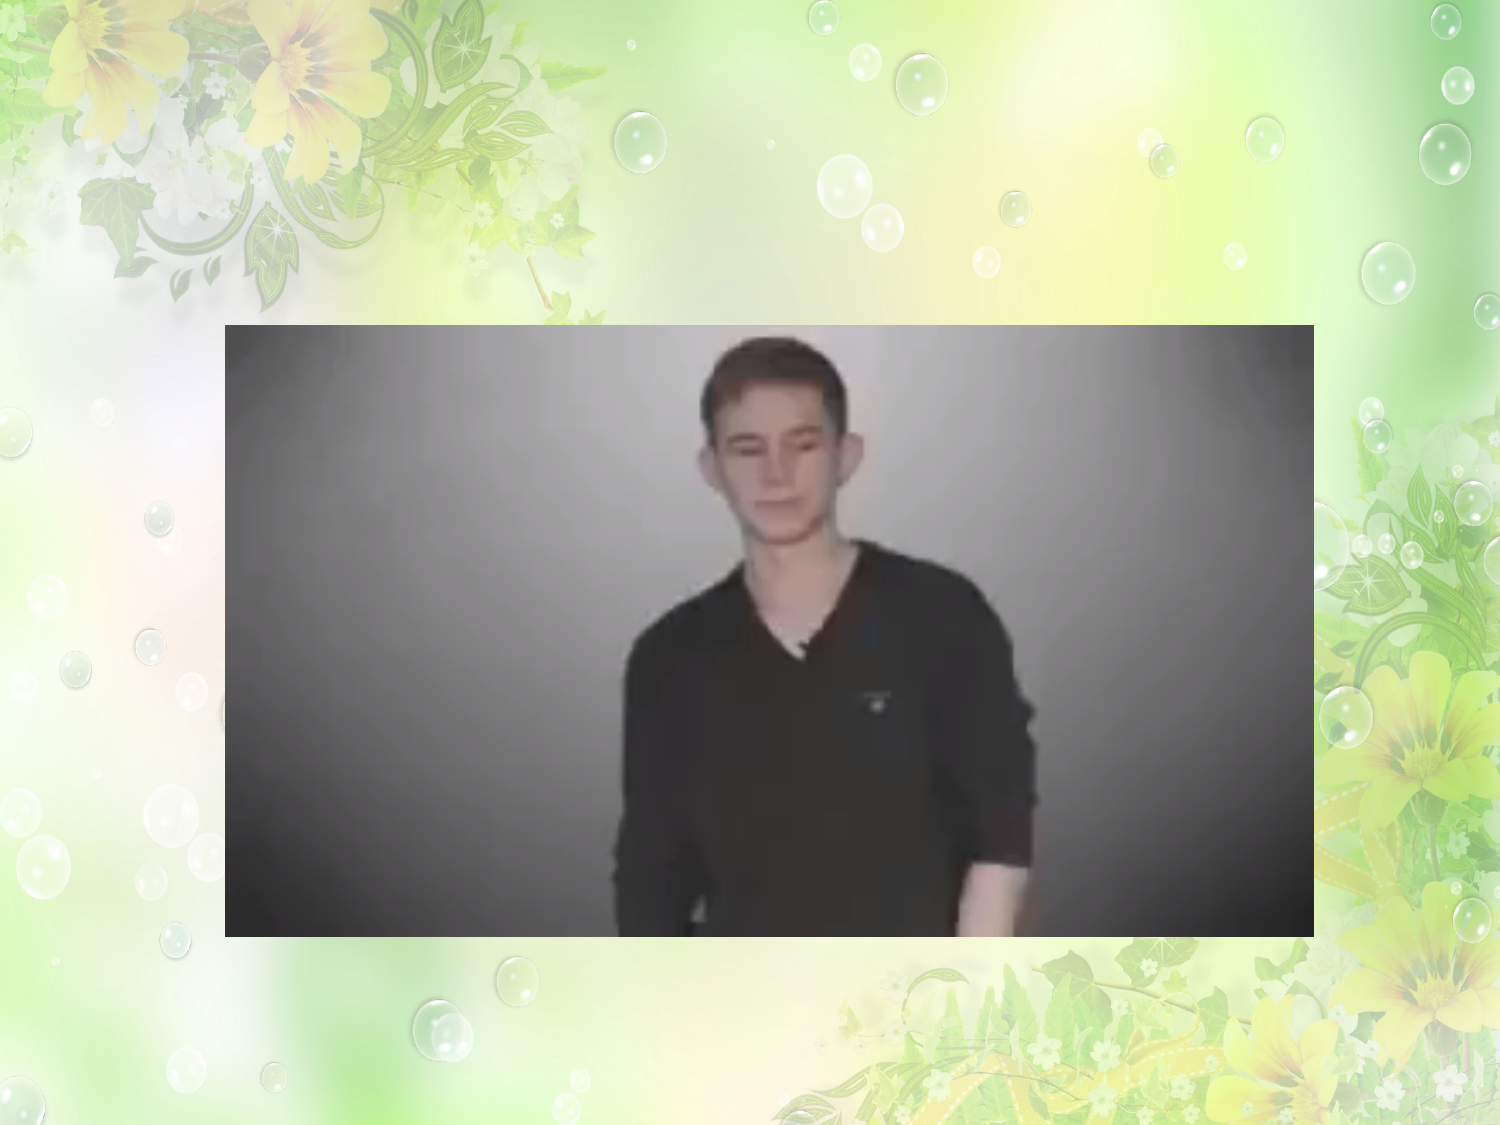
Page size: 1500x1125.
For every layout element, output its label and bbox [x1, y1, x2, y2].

picture [0, 0, 1500, 1125]
list [224, 324, 1315, 938]
